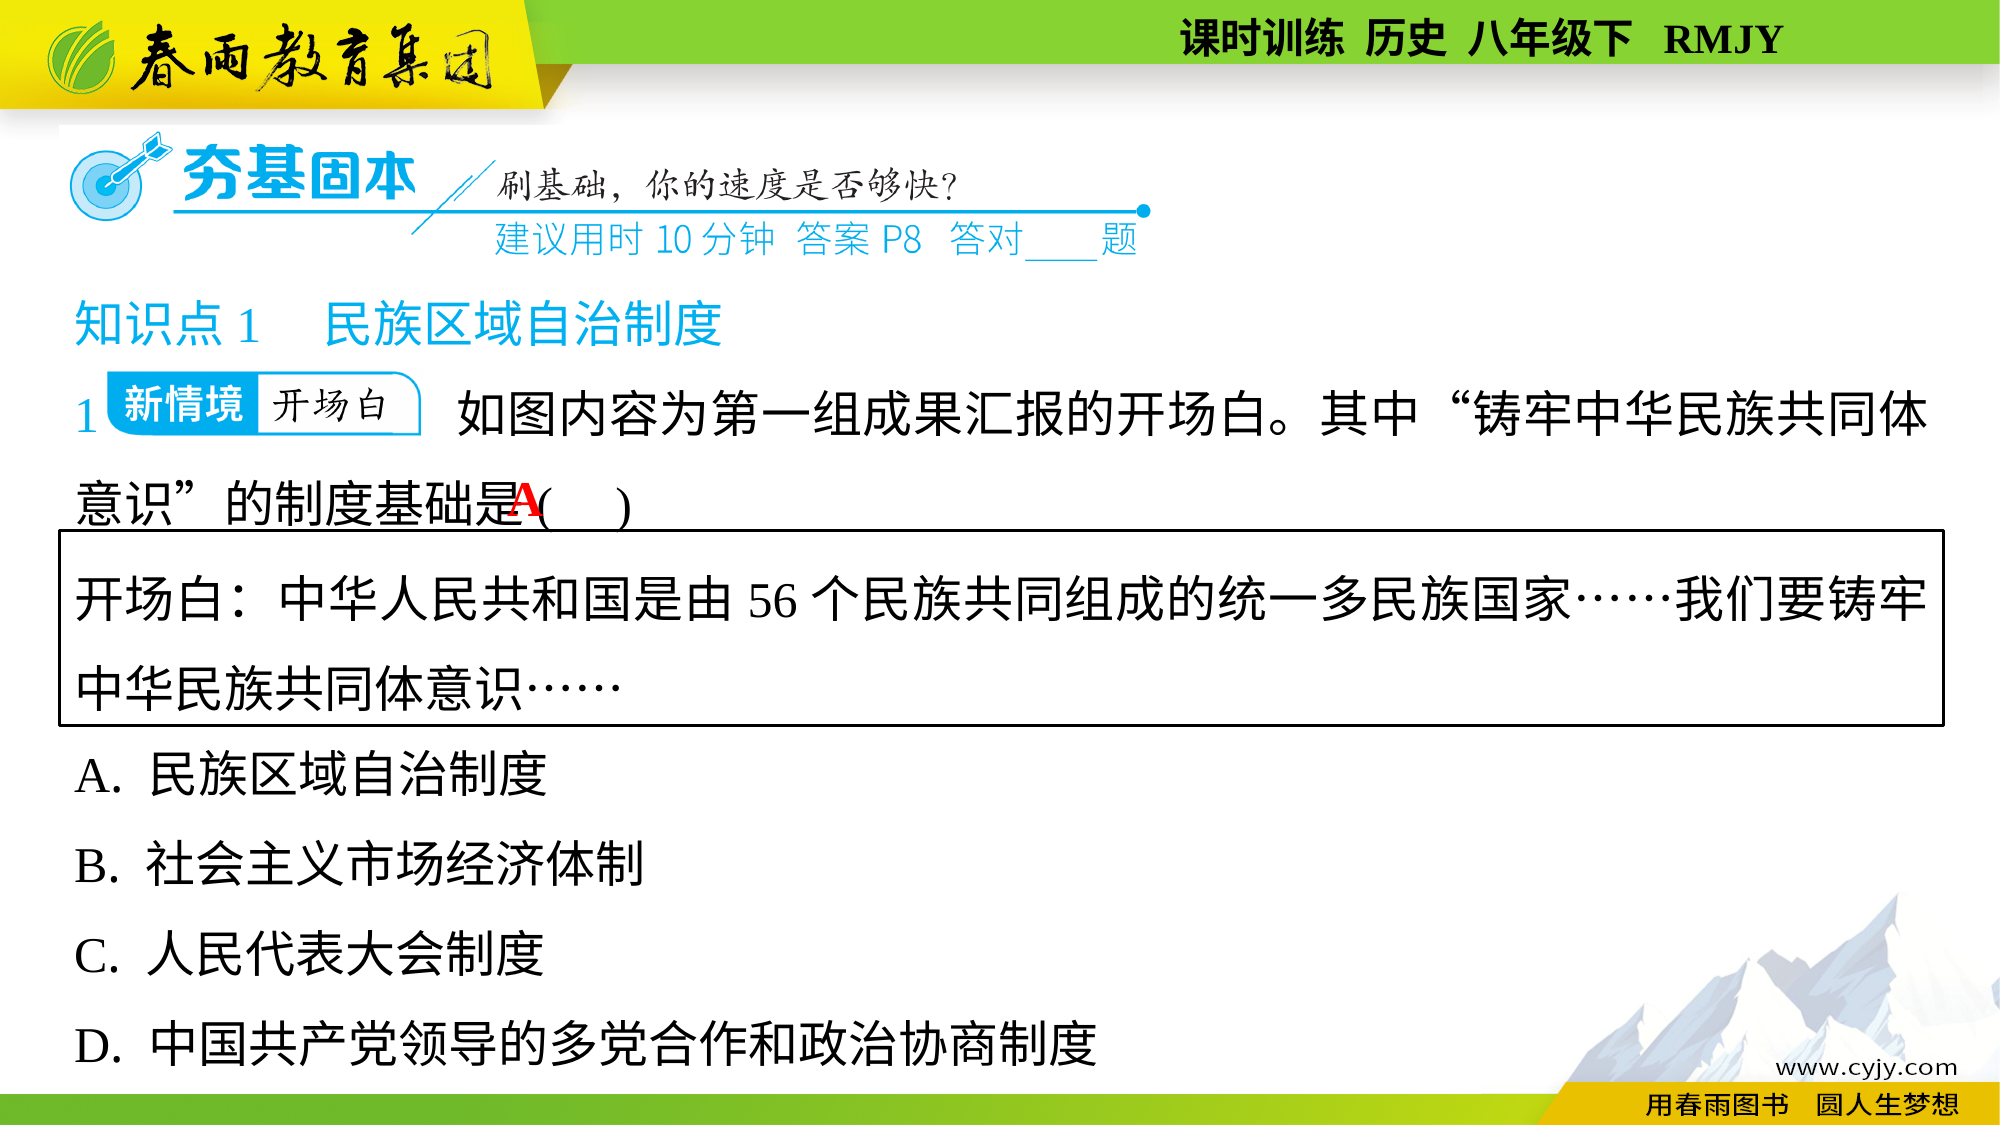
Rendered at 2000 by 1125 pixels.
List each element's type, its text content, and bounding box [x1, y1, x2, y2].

list 知识点1 民族区域自治制度 1 如图内容为第一组成果汇报的开场白。其中“铸牢中华民族共同体意识”的制度基础是( ) A. 民族区域自治制度 B. 社会主义市场经济体制 C. 人民代表大会制度 D. 中国共产党领导的多党合作和政治协商制度 [59, 726, 1944, 1089]
list 知识点1 民族区域自治制度 1 如图内容为第一组成果汇报的开场白。其中“铸牢中华民族共同体意识”的制度基础是( ) A. 民族区域自治制度 B. 社会主义市场经济体制 C. 人民代表大会制度 D. 中国共产党领导的多党合作和政治协商制度 [59, 255, 1944, 530]
text_box A [492, 458, 559, 534]
text_box 开场白：中华人民共和国是由56个民族共同组成的统一多民族国家……我们要铸牢中华民族共同体意识…… [59, 530, 1944, 726]
picture [0, 0, 2000, 1125]
